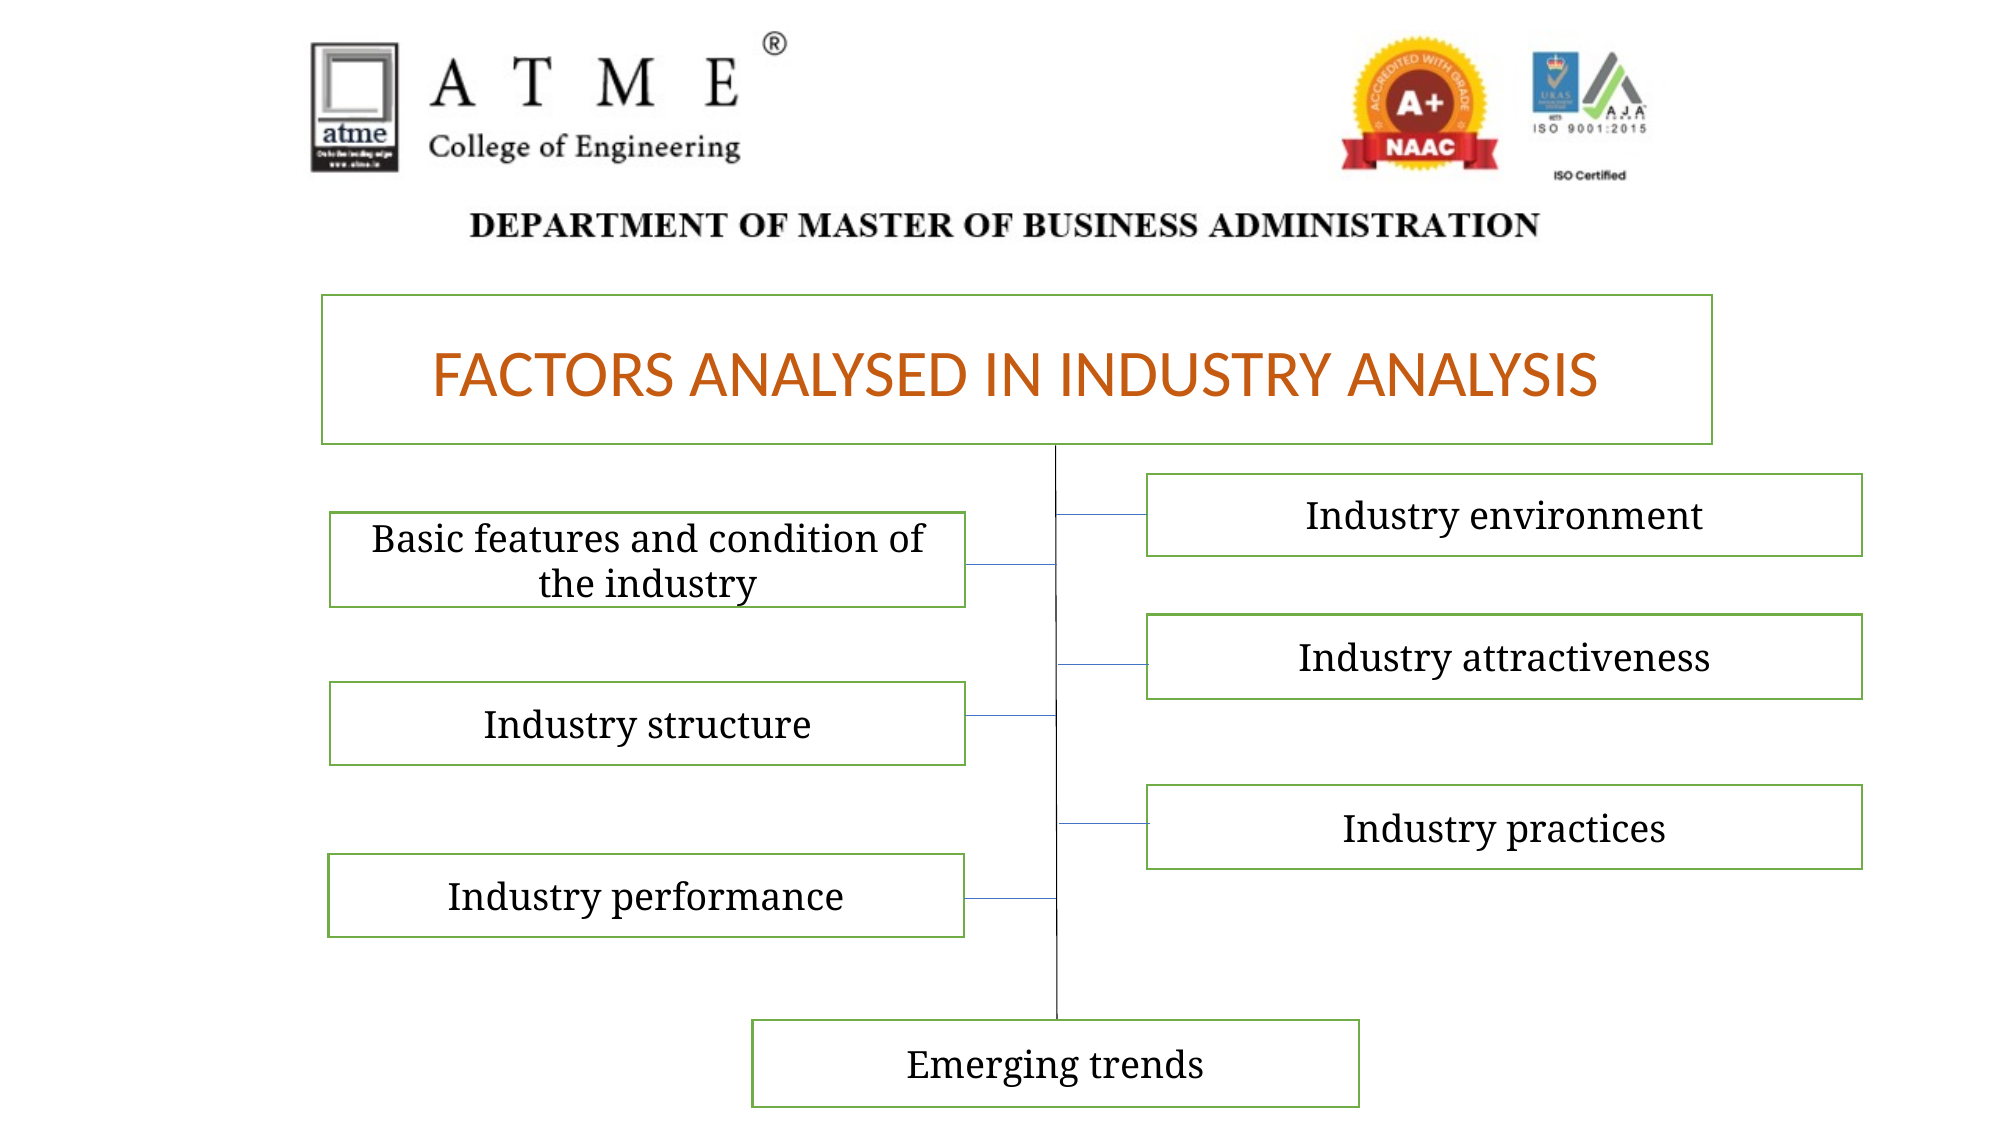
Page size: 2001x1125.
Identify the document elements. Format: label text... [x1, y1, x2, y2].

text_box Industry practices [1146, 784, 1863, 870]
text_box Basic features and condition of the industry [329, 511, 966, 608]
text_box FACTORS ANALYSED IN INDUSTRY ANALYSIS [321, 294, 1713, 445]
picture [303, 30, 1697, 245]
text_box Industry performance [327, 853, 965, 938]
text_box Industry structure [329, 681, 966, 766]
text_box Emerging trends [751, 1019, 1360, 1108]
text_box Industry environment [1146, 473, 1863, 557]
text_box Industry attractiveness [1146, 613, 1863, 700]
